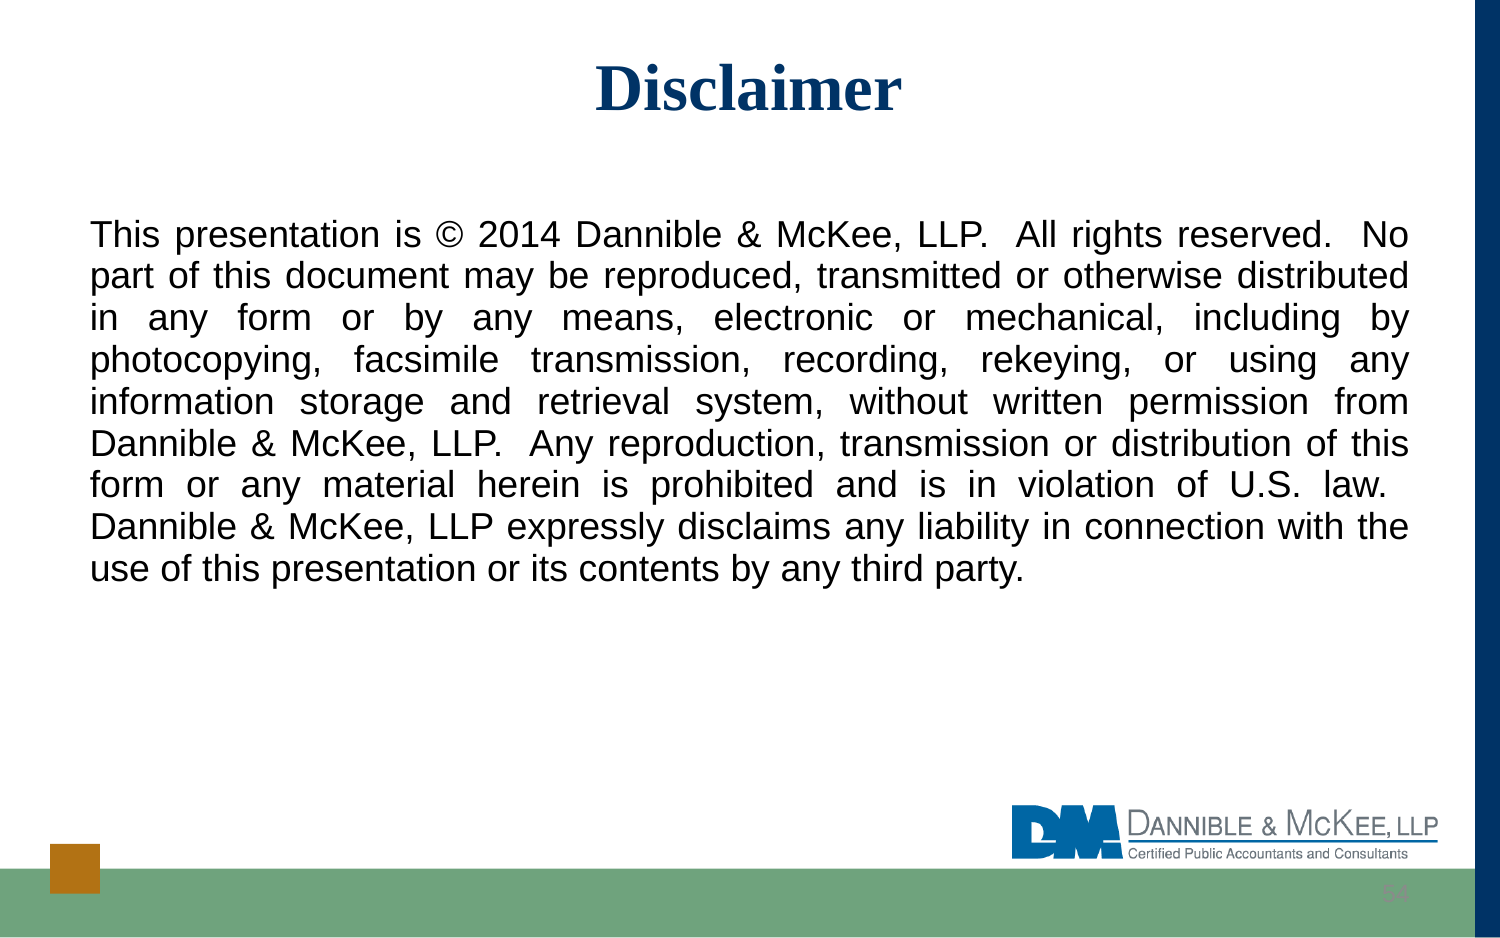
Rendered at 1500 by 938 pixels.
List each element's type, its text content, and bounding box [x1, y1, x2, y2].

picture [1012, 805, 1438, 859]
title Disclaimer [112, 43, 1388, 144]
slide_number 54 [1074, 868, 1425, 919]
list This presentation is © 2014 Dannible & McKee, LLP. All rights reserved. No part of this document may be reproduced, transmitted or otherwise distributed in any form or by any means, electronic or mechanical, including by photocopying, facsimile transmission, recording, rekeying, or using any information storage and retrieval system, without written permission from Dannible & McKee, LLP. Any reproduction, transmission or distribution of this form or any material herein is prohibited and is in violation of U.S. law. Dannible & McKee, LLP expressly disclaims any liability in connection with the use of this presentation or its contents by any third party. [75, 206, 1425, 644]
